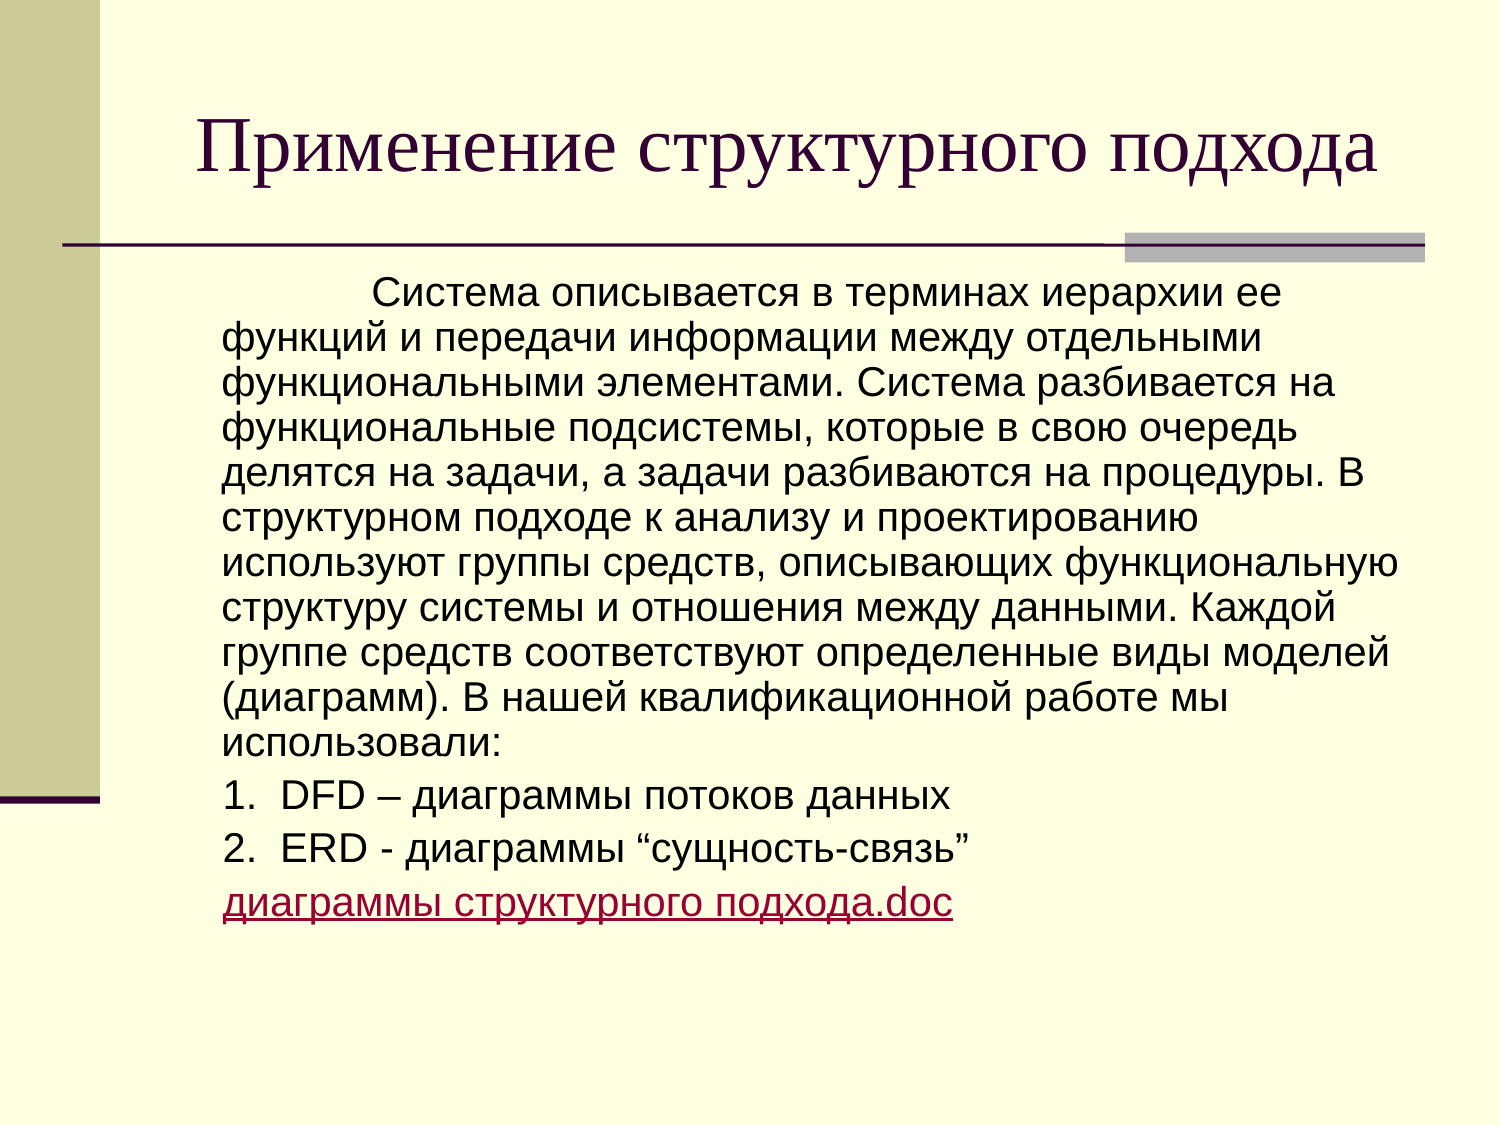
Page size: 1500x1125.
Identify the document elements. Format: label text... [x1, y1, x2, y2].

list Система описывается в терминах иерархии ее функций и передачи информации между отдельными функциональными элементами. Система разбивается на функциональные подсистемы, которые в свою очередь делятся на задачи, а задачи разбиваются на процедуры. В структурном подходе к анализу и проектированию используют группы средств, описывающих функциональную структуру системы и отношения между данными. Каждой группе средств соответствуют определенные виды моделей (диаграмм). В нашей квалификационной работе мы использовали: 1. DFD – диаграммы потоков данных 2. ERD - диаграммы “сущность-связь” диаграммы структурного подхода.doc [150, 262, 1425, 1006]
title Применение структурного подхода [150, 45, 1425, 234]
